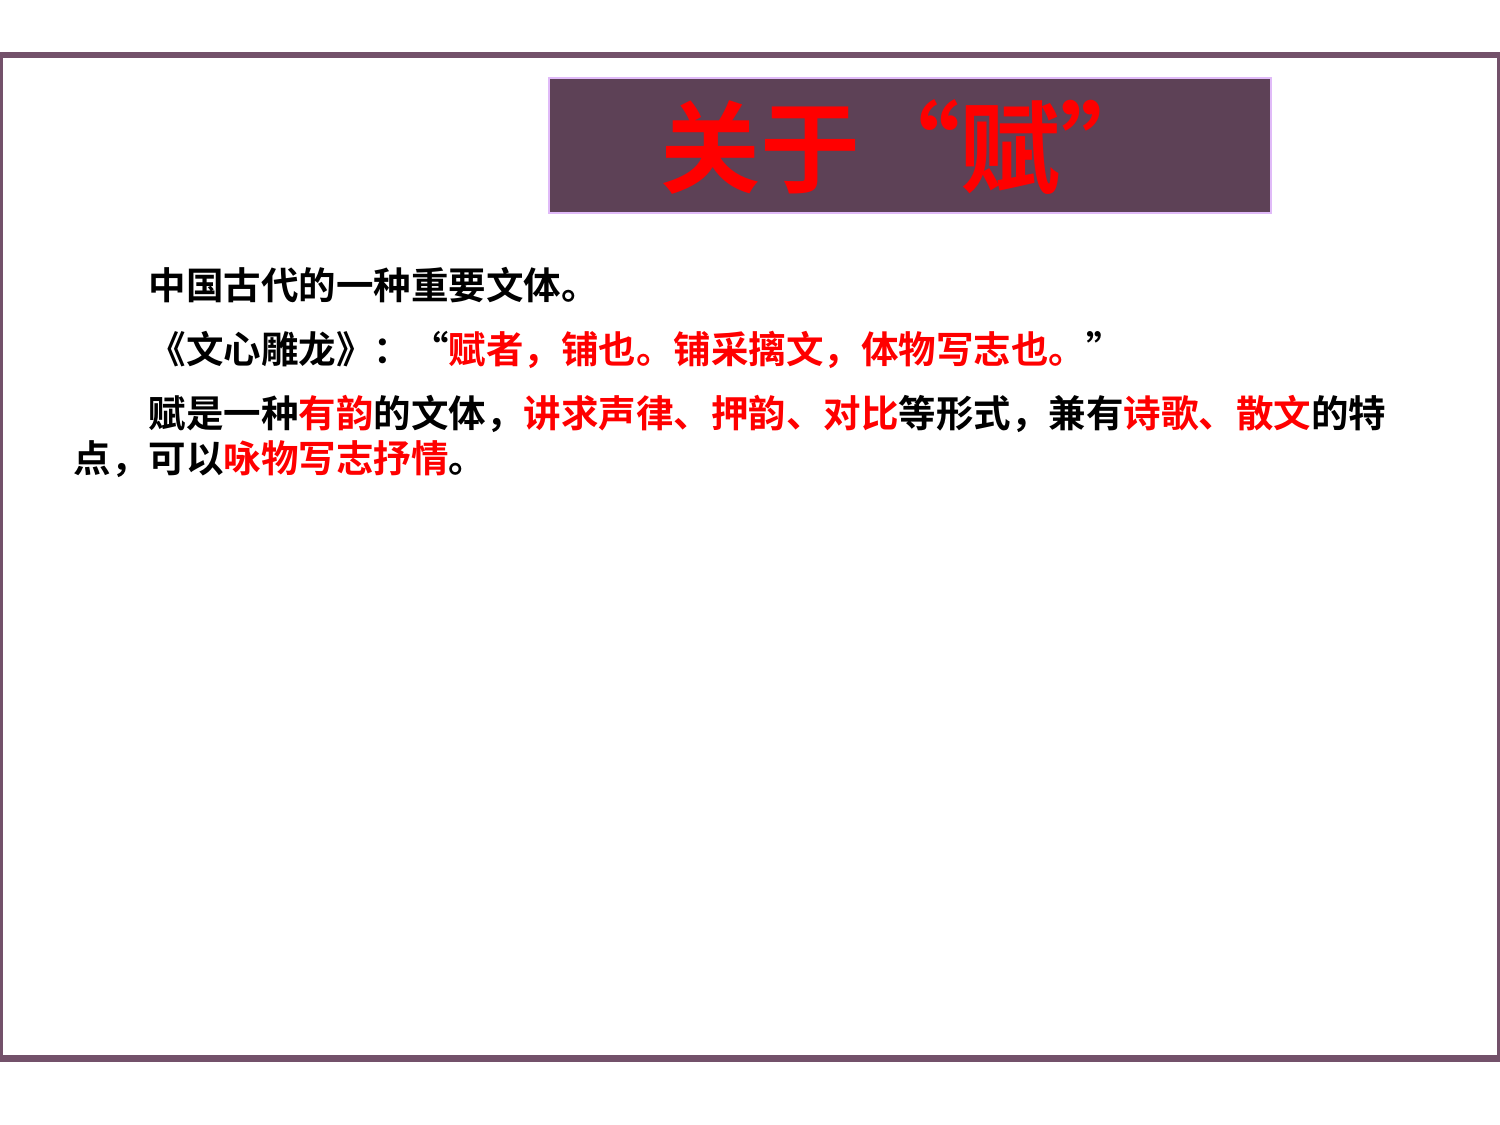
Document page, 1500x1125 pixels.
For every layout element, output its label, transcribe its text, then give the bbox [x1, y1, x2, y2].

text_box [0, 54, 1500, 1059]
text_box 中国古代的一种重要文体。 《文心雕龙》：“赋者，铺也。铺采摛文，体物写志也。” 赋是一种有韵的文体，讲求声律、押韵、对比等形式，兼有诗歌、散文的特点，可以咏物写志抒情。 [59, 254, 1435, 487]
text_box 关于“赋” [549, 78, 1272, 213]
